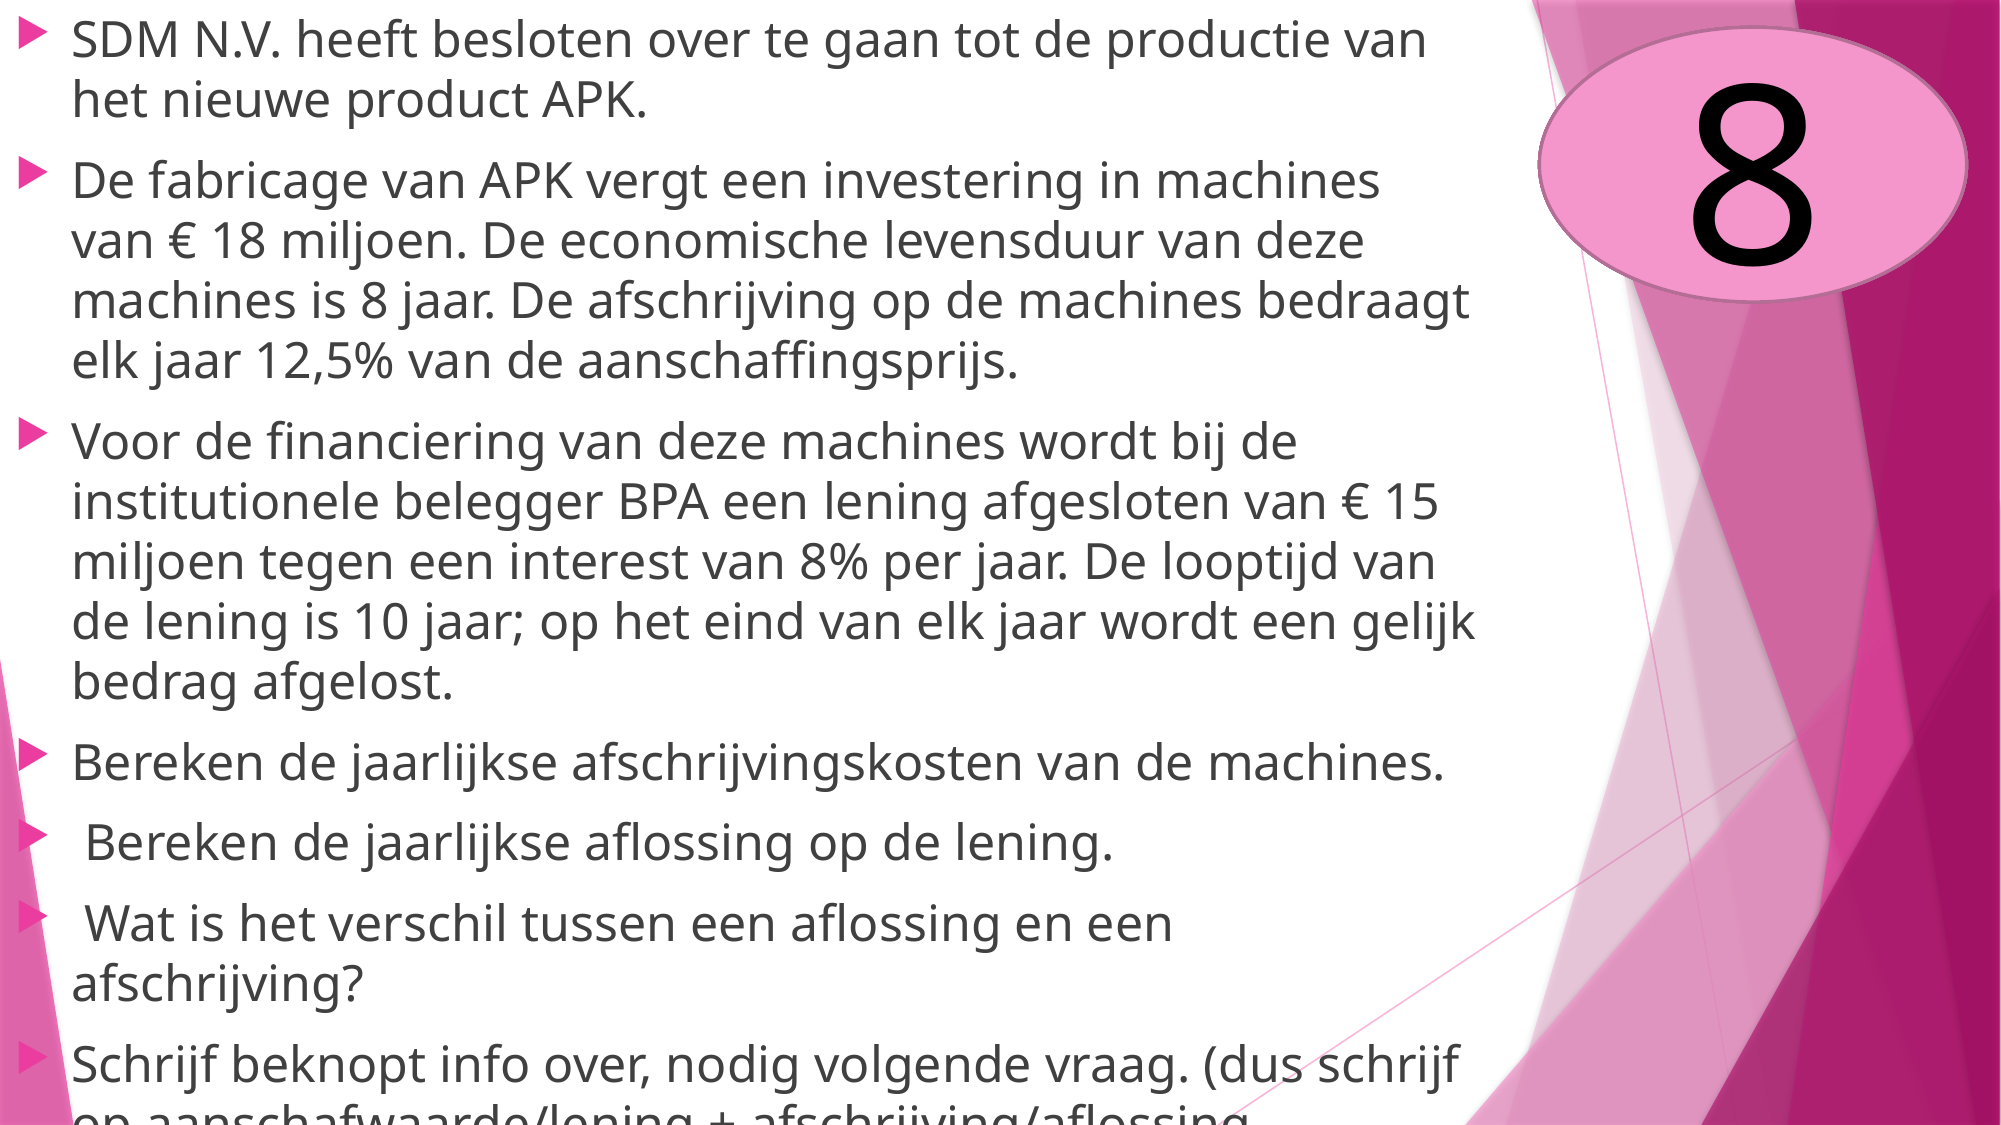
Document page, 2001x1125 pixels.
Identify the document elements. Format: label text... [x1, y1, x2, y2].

text_box 8 [1537, 25, 1969, 304]
list SDM N.V. heeft besloten over te gaan tot de productie van het nieuwe product APK. De fabricage van APK vergt een investering in machines van € 18 miljoen. De economische levensduur van deze machines is 8 jaar. De afschrijving op de machines bedraagt elk jaar 12,5% van de aanschaffingsprijs. Voor de financiering van deze machines wordt bij de institutionele belegger BPA een lening afgesloten van € 15 miljoen tegen een interest van 8% per jaar. De looptijd van de lening is 10 jaar; op het eind van elk jaar wordt een gelijk bedrag afgelost. Bereken de jaarlijkse afschrijvingskosten van de machines. Bereken de jaarlijkse aflossing op de lening. Wat is het verschil tussen een aflossing en een afschrijving? Schrijf beknopt info over, nodig volgende vraag. (dus schrijf op aanschafwaarde/lening + afschrijving/aflossing. [0, 0, 1495, 1108]
